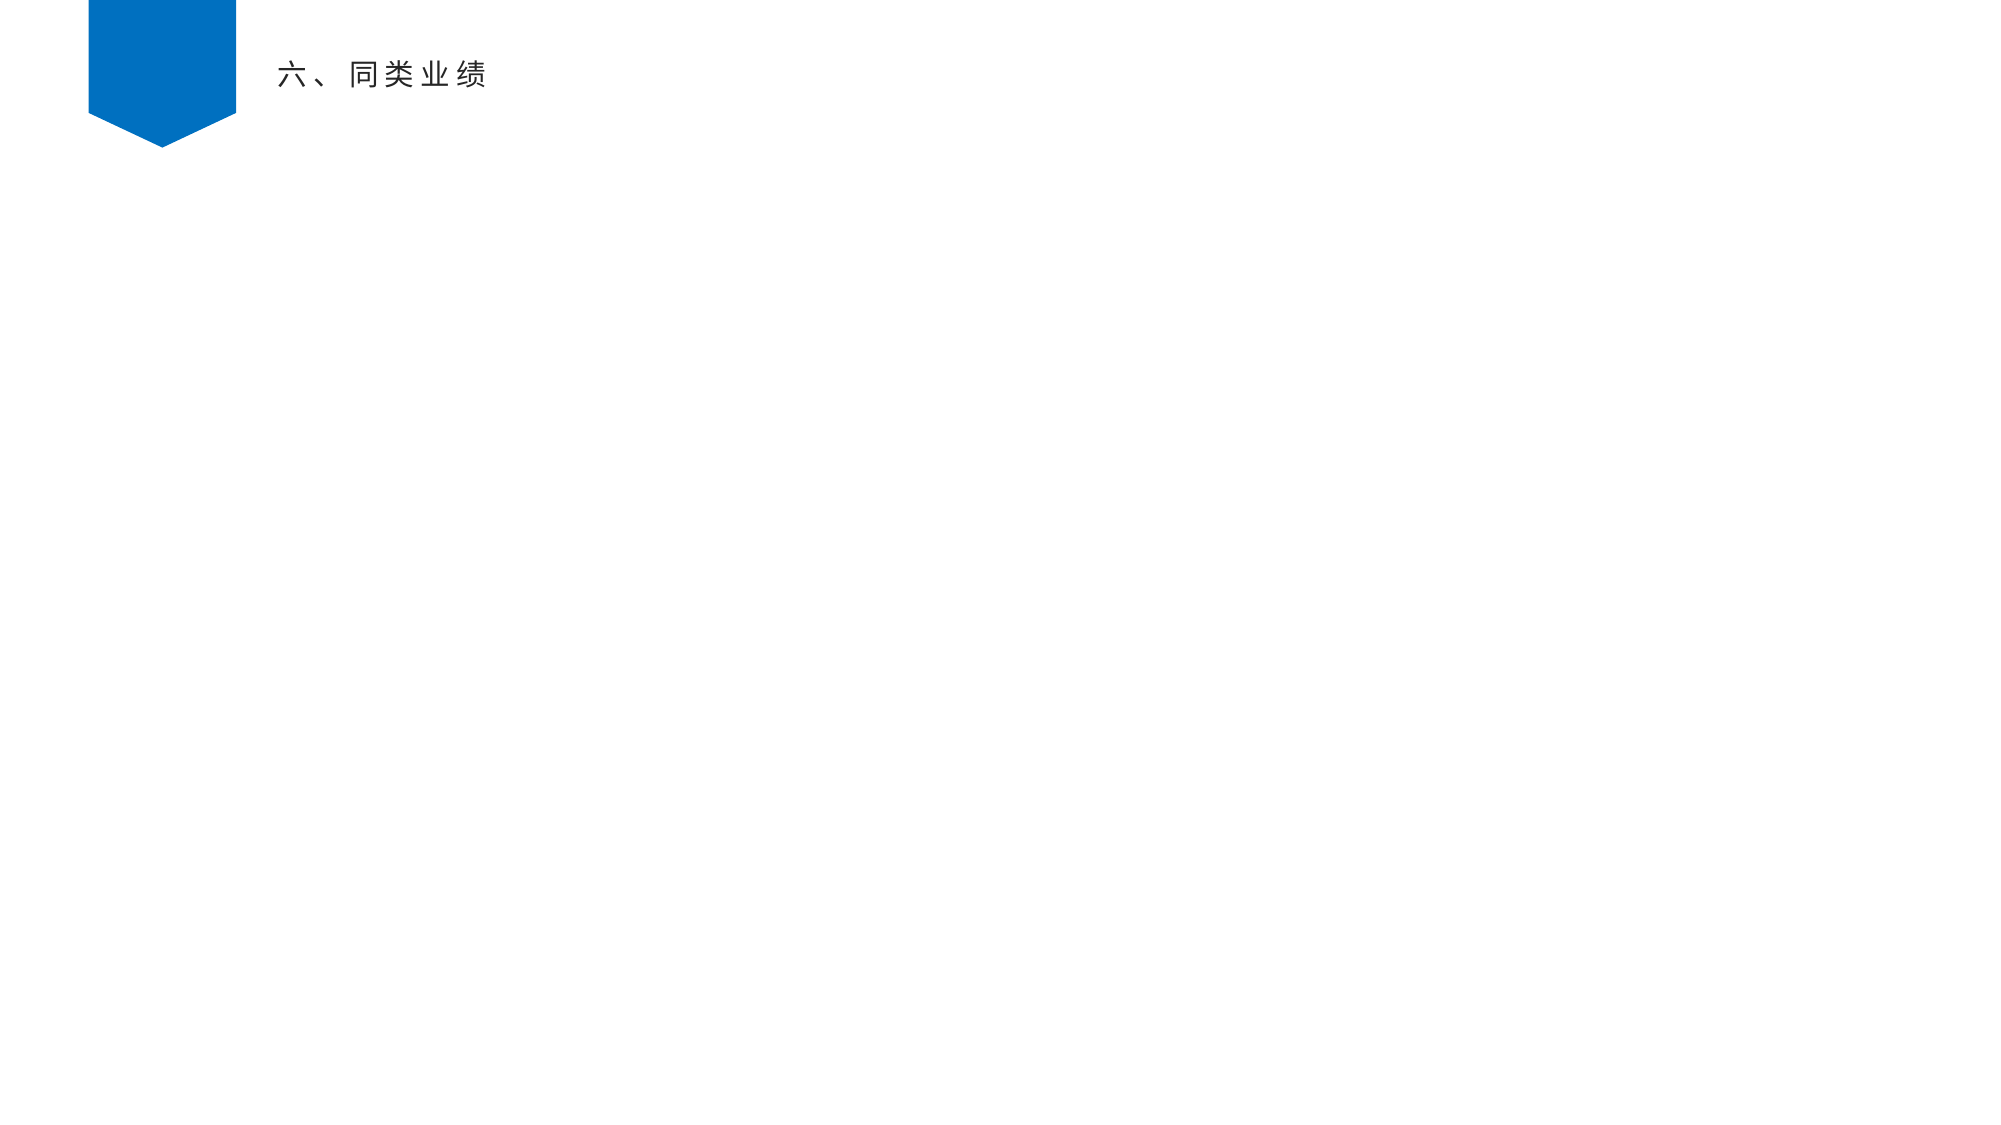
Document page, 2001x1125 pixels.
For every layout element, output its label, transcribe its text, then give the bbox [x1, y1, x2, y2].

text_box [87, 0, 238, 149]
title 六、同类业绩 [262, 15, 1940, 132]
